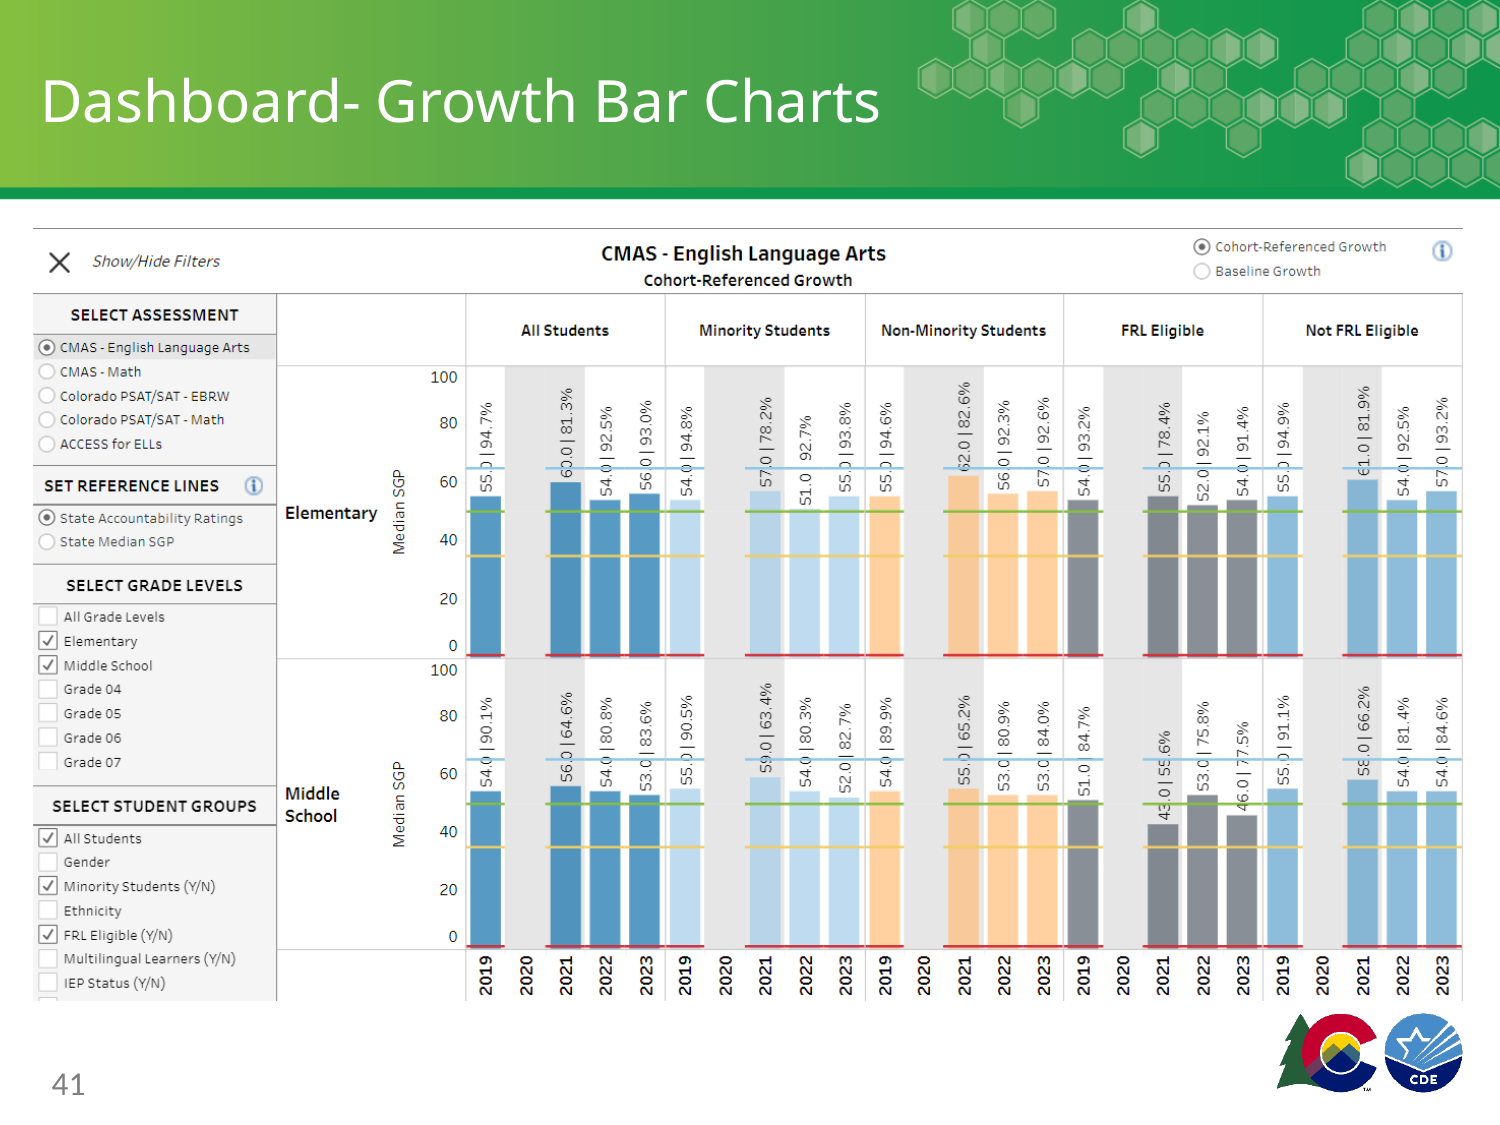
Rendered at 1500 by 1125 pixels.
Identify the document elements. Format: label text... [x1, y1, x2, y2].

picture [24, 228, 1476, 1001]
slide_number 41 [36, 1054, 375, 1115]
title Dashboard- Growth Bar Charts [40, 41, 1038, 166]
picture [0, 0, 1500, 200]
picture [1275, 1012, 1463, 1093]
